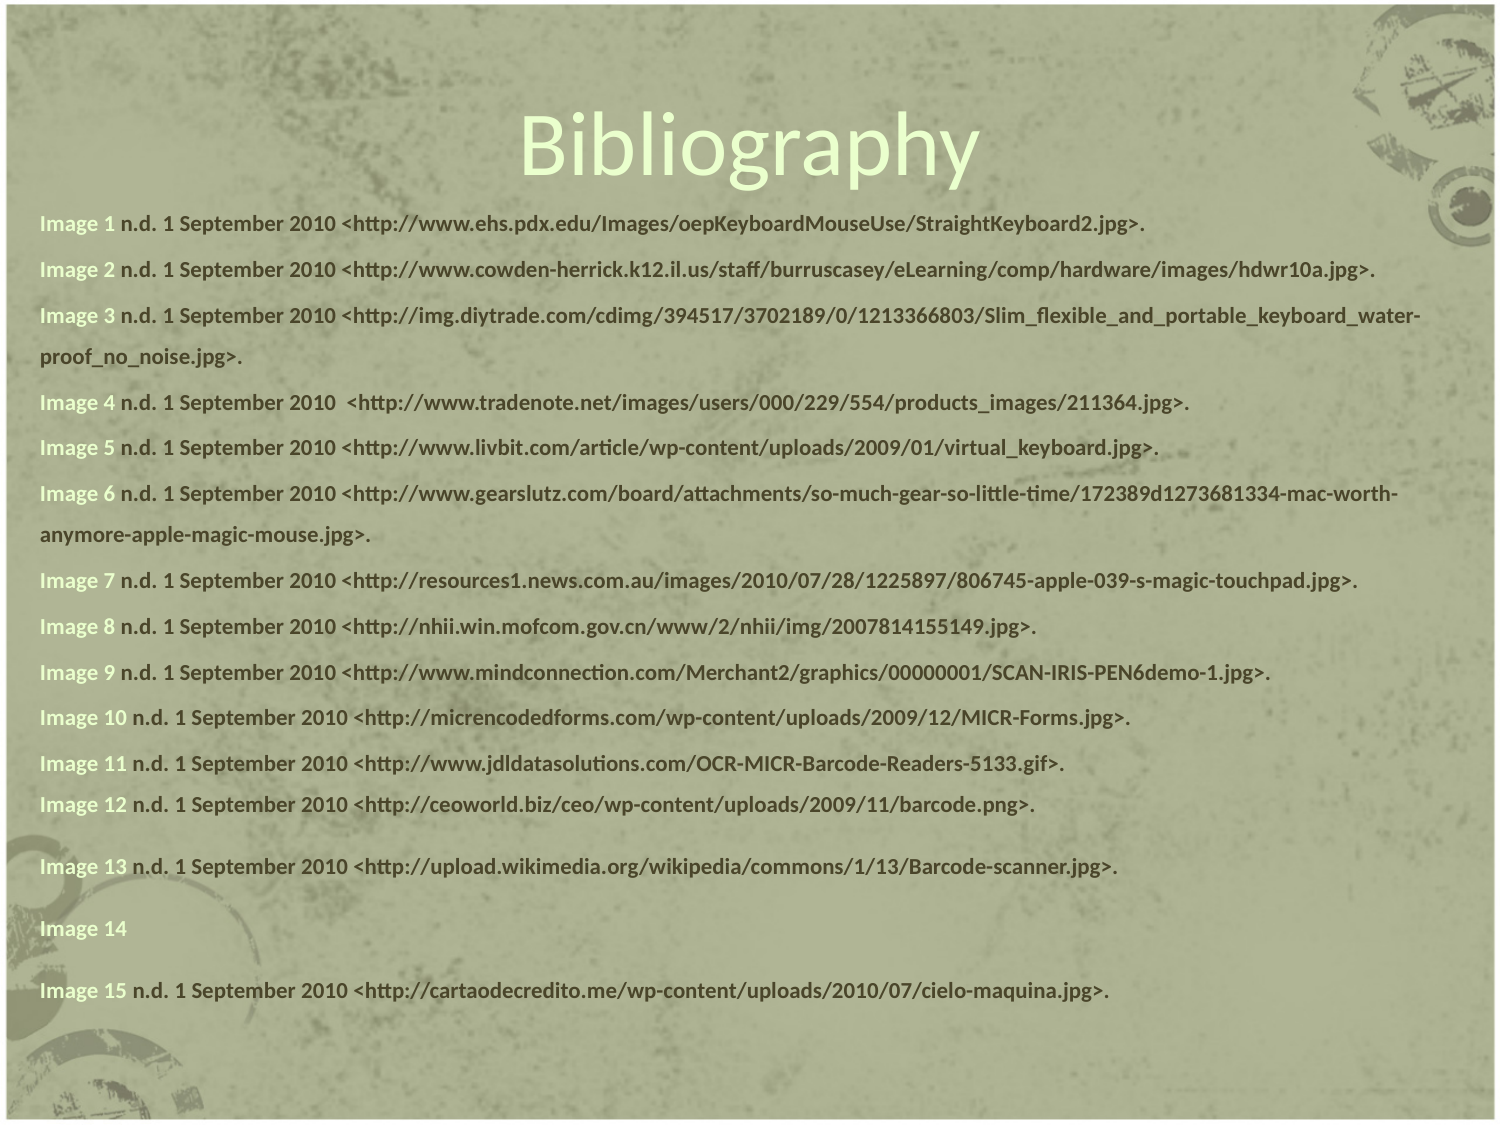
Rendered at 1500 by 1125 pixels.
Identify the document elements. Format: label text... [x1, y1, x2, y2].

list Image 1 n.d. 1 September 2010 <http://www.ehs.pdx.edu/Images/oepKeyboardMouseUse/StraightKeyboard2.jpg>. Image 2 n.d. 1 September 2010 <http://www.cowden-herrick.k12.il.us/staff/burruscasey/eLearning/comp/hardware/images/hdwr10a.jpg>. Image 3 n.d. 1 September 2010 <http://img.diytrade.com/cdimg/394517/3702189/0/1213366803/Slim_flexible_and_portable_keyboard_water-proof_no_noise.jpg>. Image 4 n.d. 1 September 2010 <http://www.tradenote.net/images/users/000/229/554/products_images/211364.jpg>. Image 5 n.d. 1 September 2010 <http://www.livbit.com/article/wp-content/uploads/2009/01/virtual_keyboard.jpg>. Image 6 n.d. 1 September 2010 <http://www.gearslutz.com/board/attachments/so-much-gear-so-little-time/172389d1273681334-mac-worth-anymore-apple-magic-mouse.jpg>. Image 7 n.d. 1 September 2010 <http://resources1.news.com.au/images/2010/07/28/1225897/806745-apple-039-s-magic-touchpad.jpg>. Image 8 n.d. 1 September 2010 <http://nhii.win.mofcom.gov.cn/www/2/nhii/img/2007814155149.jpg>. Image 9 n.d. 1 September 2010 <http://www.mindconnection.com/Merchant2/graphics/00000001/SCAN-IRIS-PEN6demo-1.jpg>. Image 10 n.d. 1 September 2010 <http://micrencodedforms.com/wp-content/uploads/2009/12/MICR-Forms.jpg>. Image 11 n.d. 1 September 2010 <http://www.jdldatasolutions.com/OCR-MICR-Barcode-Readers-5133.gif>. Image 12 n.d. 1 September 2010 <http://ceoworld.biz/ceo/wp-content/uploads/2009/11/barcode.png>. Image 13 n.d. 1 September 2010 <http://upload.wikimedia.org/wikipedia/commons/1/13/Barcode-scanner.jpg>. Image 14 Image 15 n.d. 1 September 2010 <http://cartaodecredito.me/wp-content/uploads/2010/07/cielo-maquina.jpg>. [24, 187, 1488, 1113]
picture [0, 0, 1500, 1125]
title Bibliography [75, 45, 1425, 187]
